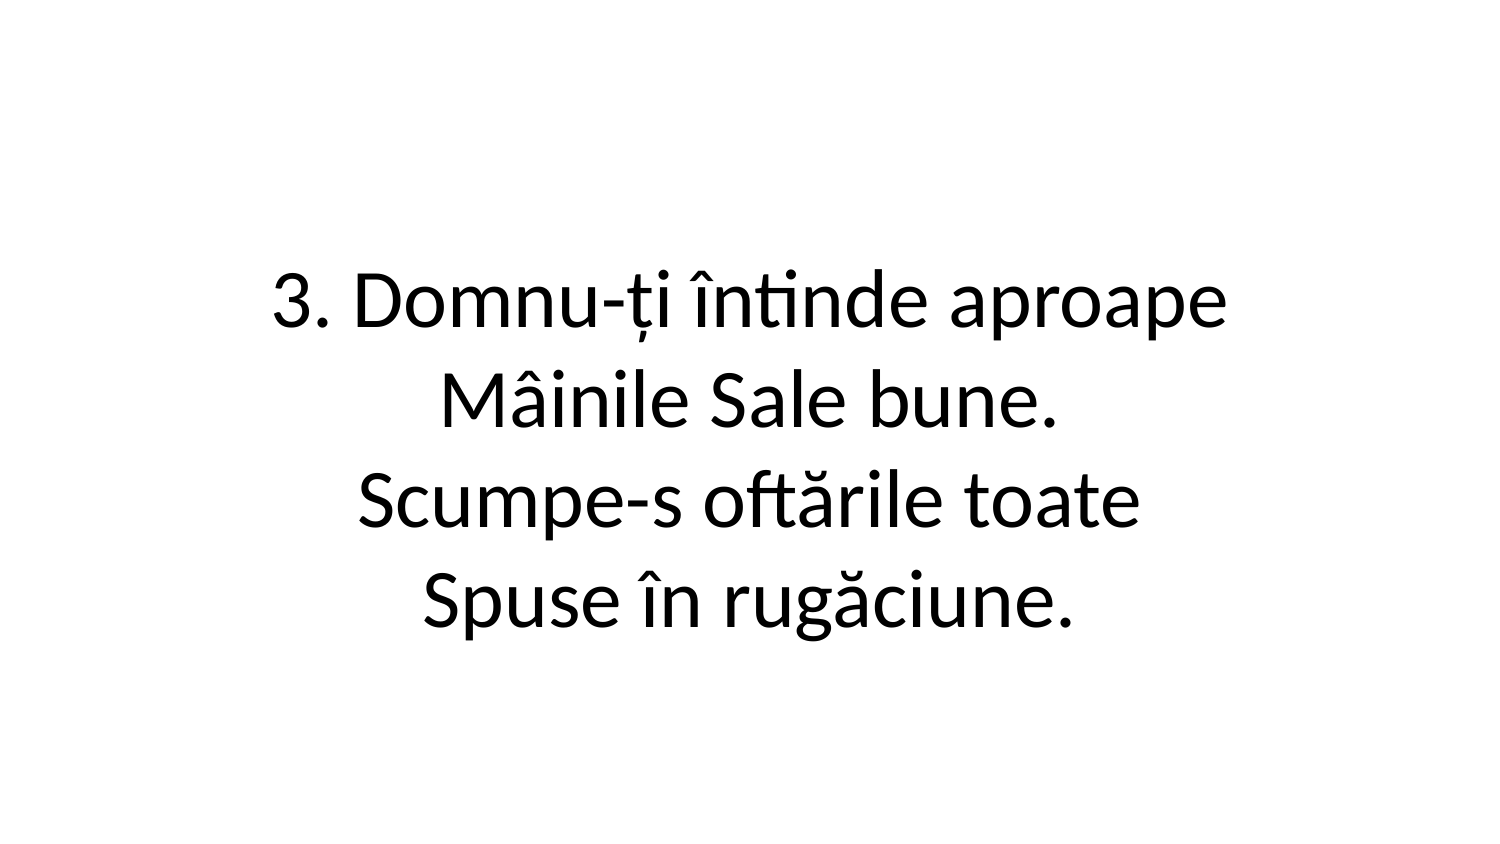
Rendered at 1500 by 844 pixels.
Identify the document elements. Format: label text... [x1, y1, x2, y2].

text_box 3. Domnu-ți întinde aproape Mâinile Sale bune. Scumpe-s oftările toate Spuse în rugăciune. [255, 192, 1245, 652]
